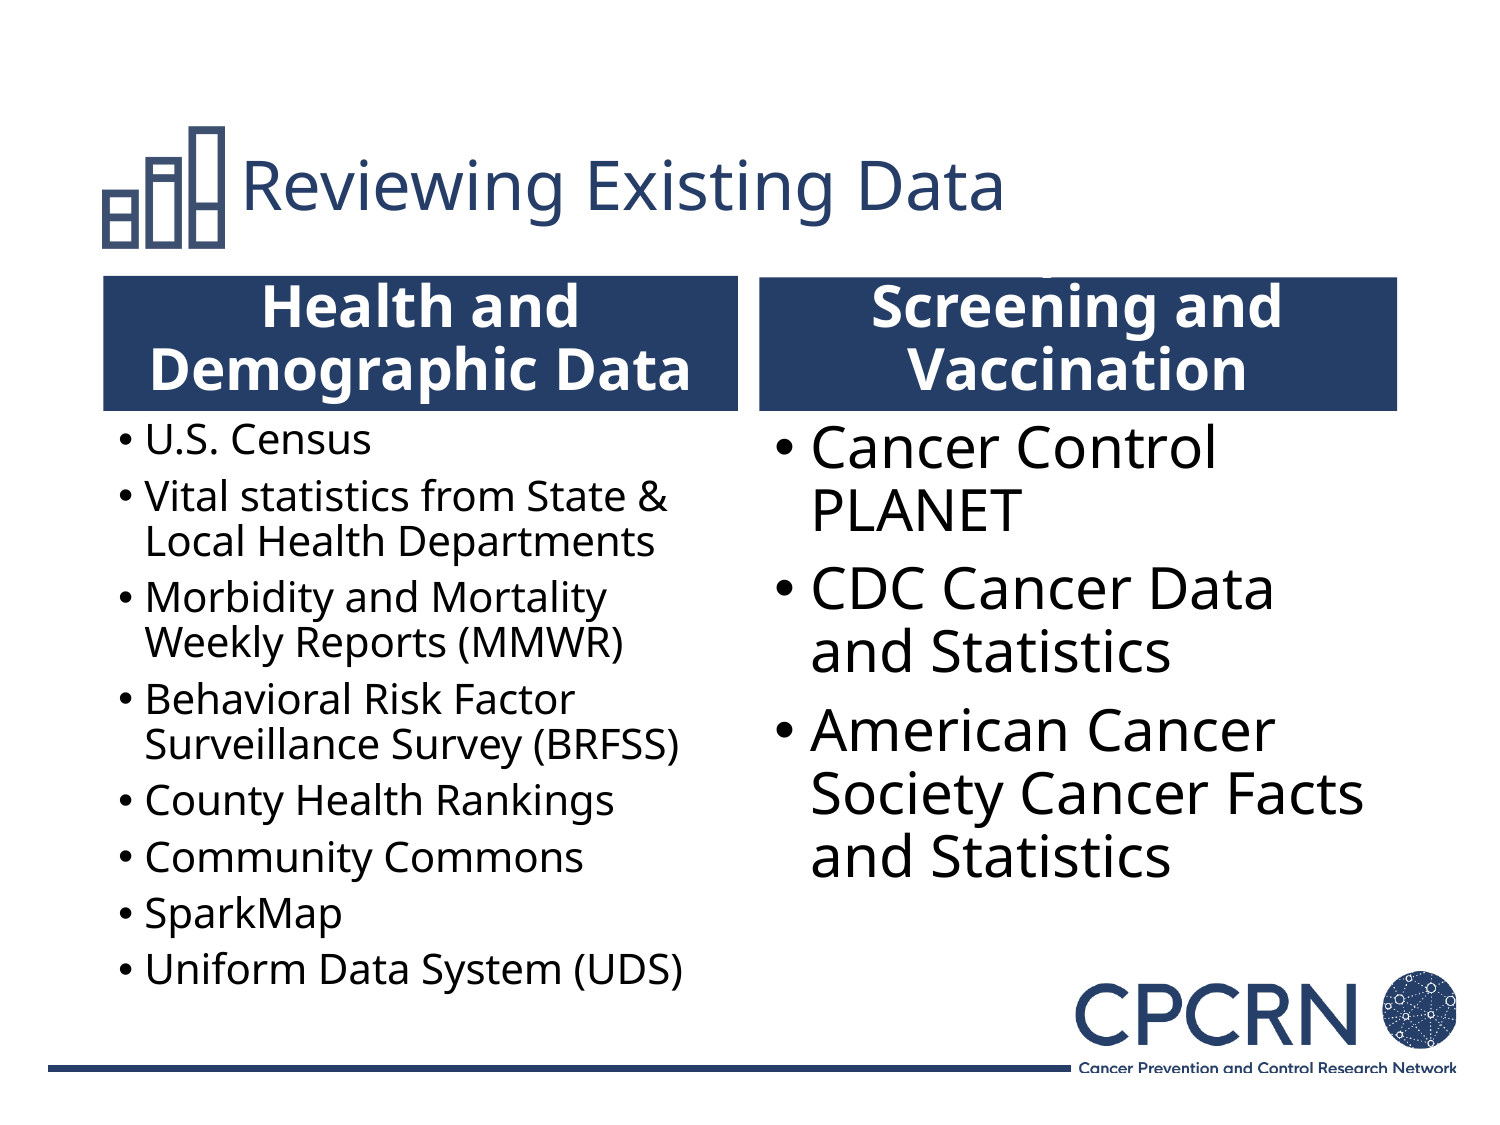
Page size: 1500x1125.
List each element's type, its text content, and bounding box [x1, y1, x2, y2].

list Cancer Control PLANET CDC Cancer Data and Statistics American Cancer Society Cancer Facts and Statistics [759, 410, 1398, 923]
list Health and Demographic Data [103, 275, 738, 410]
picture [102, 126, 225, 249]
title Reviewing Existing Data [225, 99, 1398, 278]
list Data Specific to Screening and Vaccination [759, 277, 1398, 410]
list U.S. Census Vital statistics from State & Local Health Departments Morbidity and Mortality Weekly Reports (MMWR) Behavioral Risk Factor Surveillance Survey (BRFSS) County Health Rankings Community Commons SparkMap Uniform Data System (UDS) [103, 410, 738, 1016]
